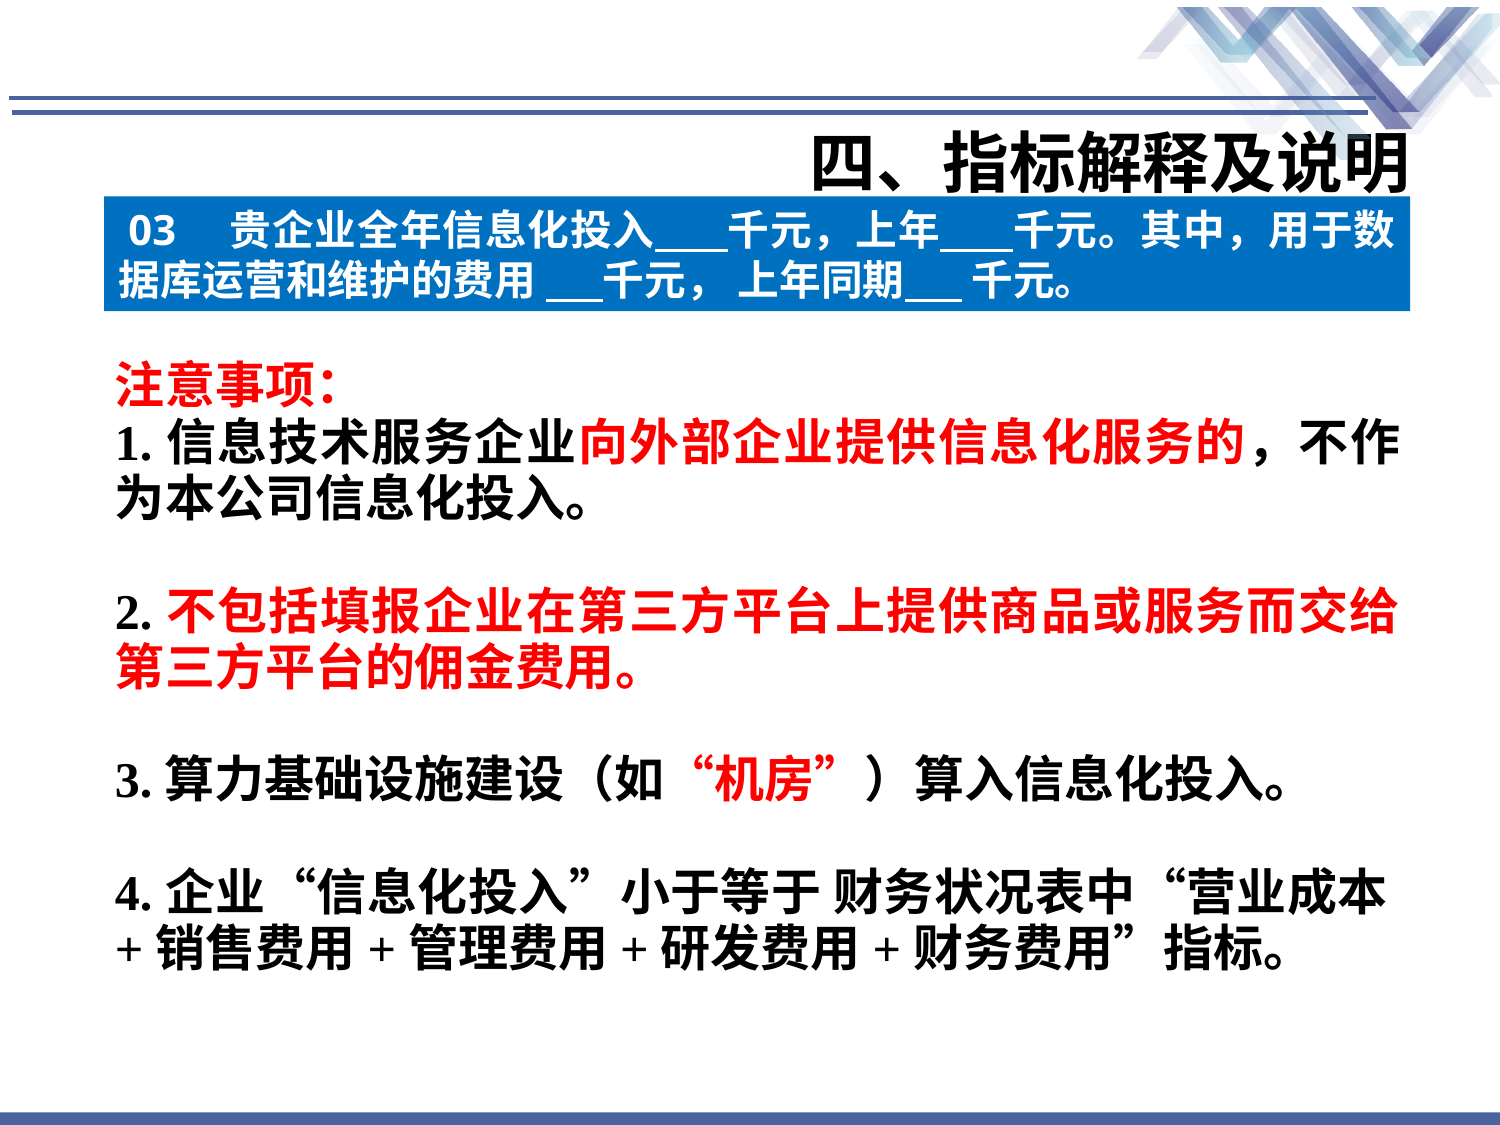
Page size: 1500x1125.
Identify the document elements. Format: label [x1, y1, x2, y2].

text_box [0, 7, 1500, 1125]
